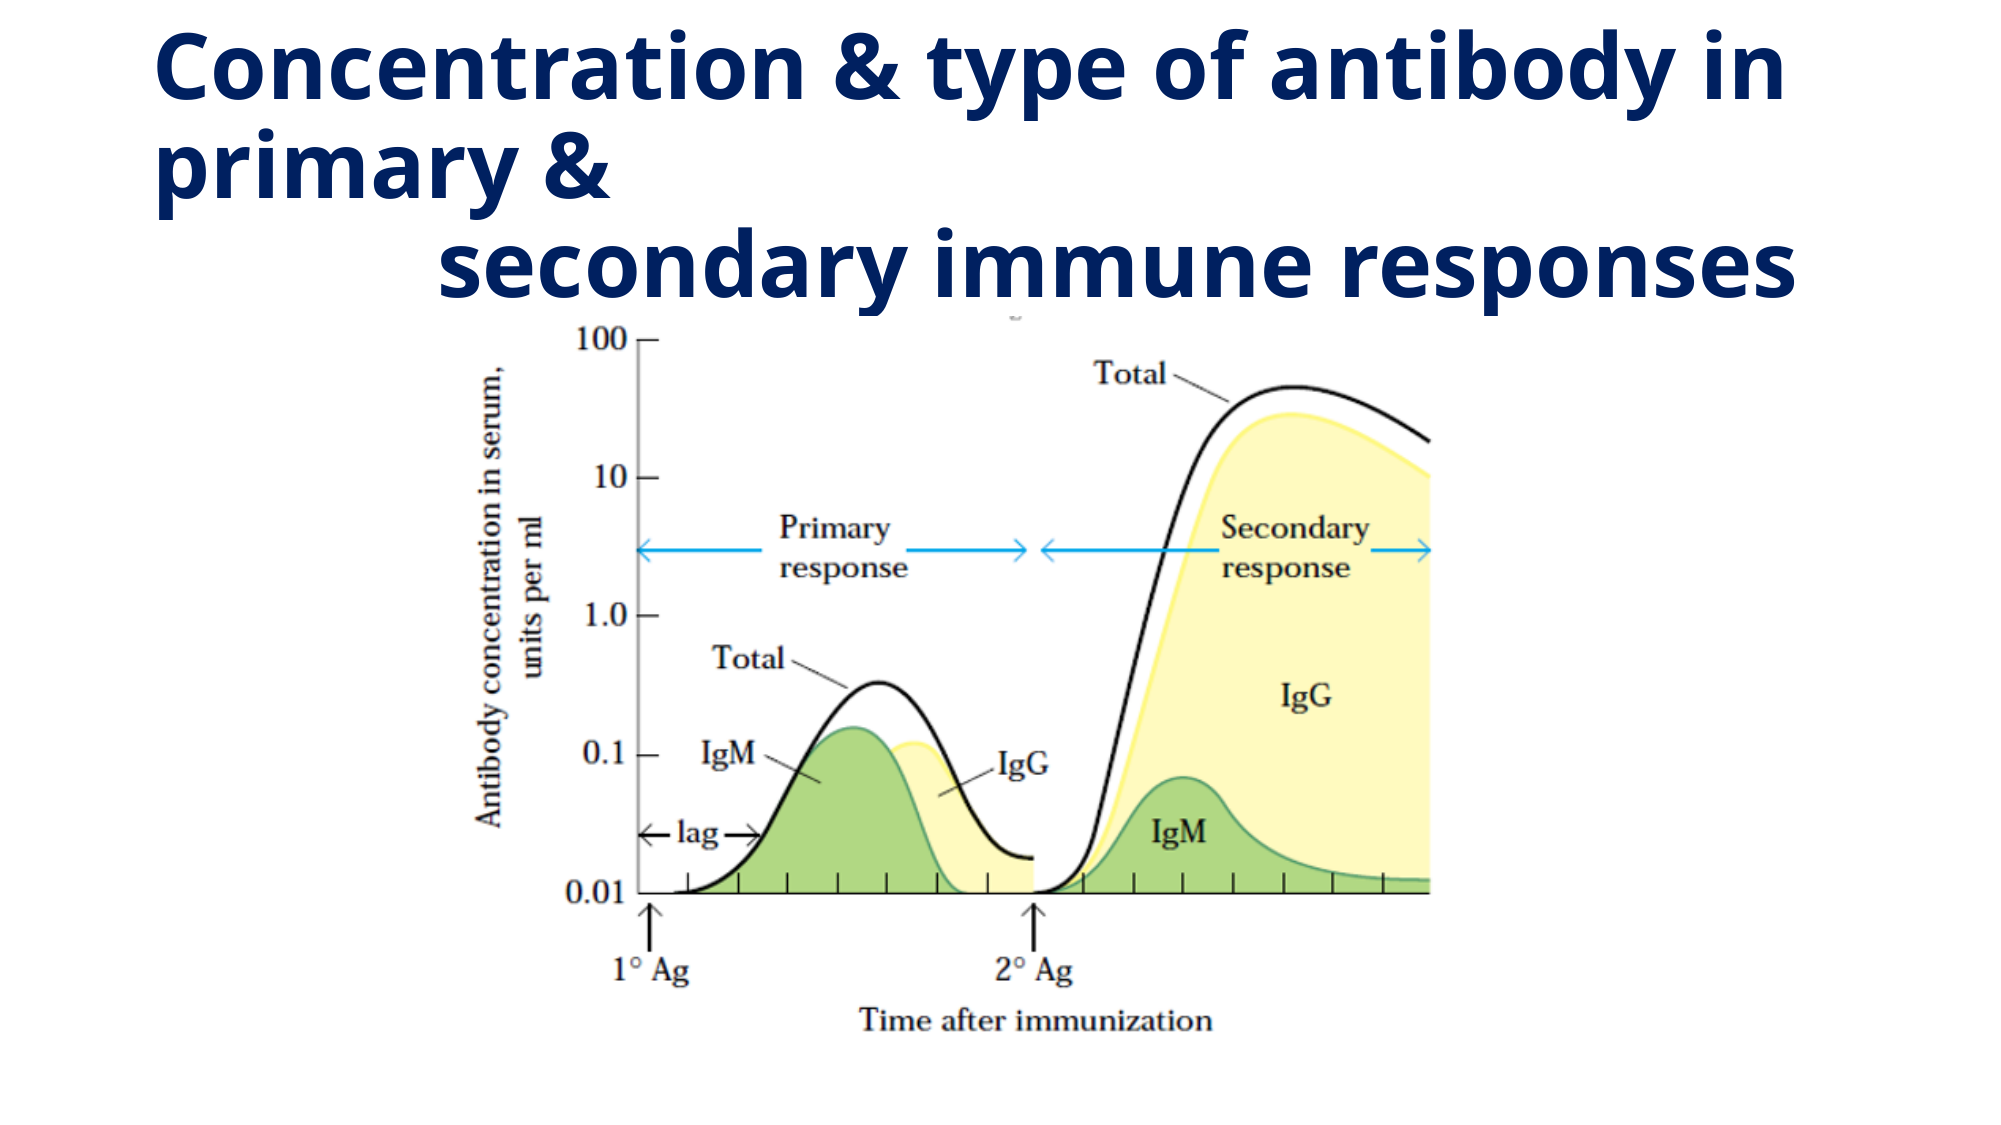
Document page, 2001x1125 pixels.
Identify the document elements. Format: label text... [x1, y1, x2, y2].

title Concentration & type of antibody in primary & secondary immune responses [137, 59, 1863, 278]
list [405, 316, 1592, 1050]
